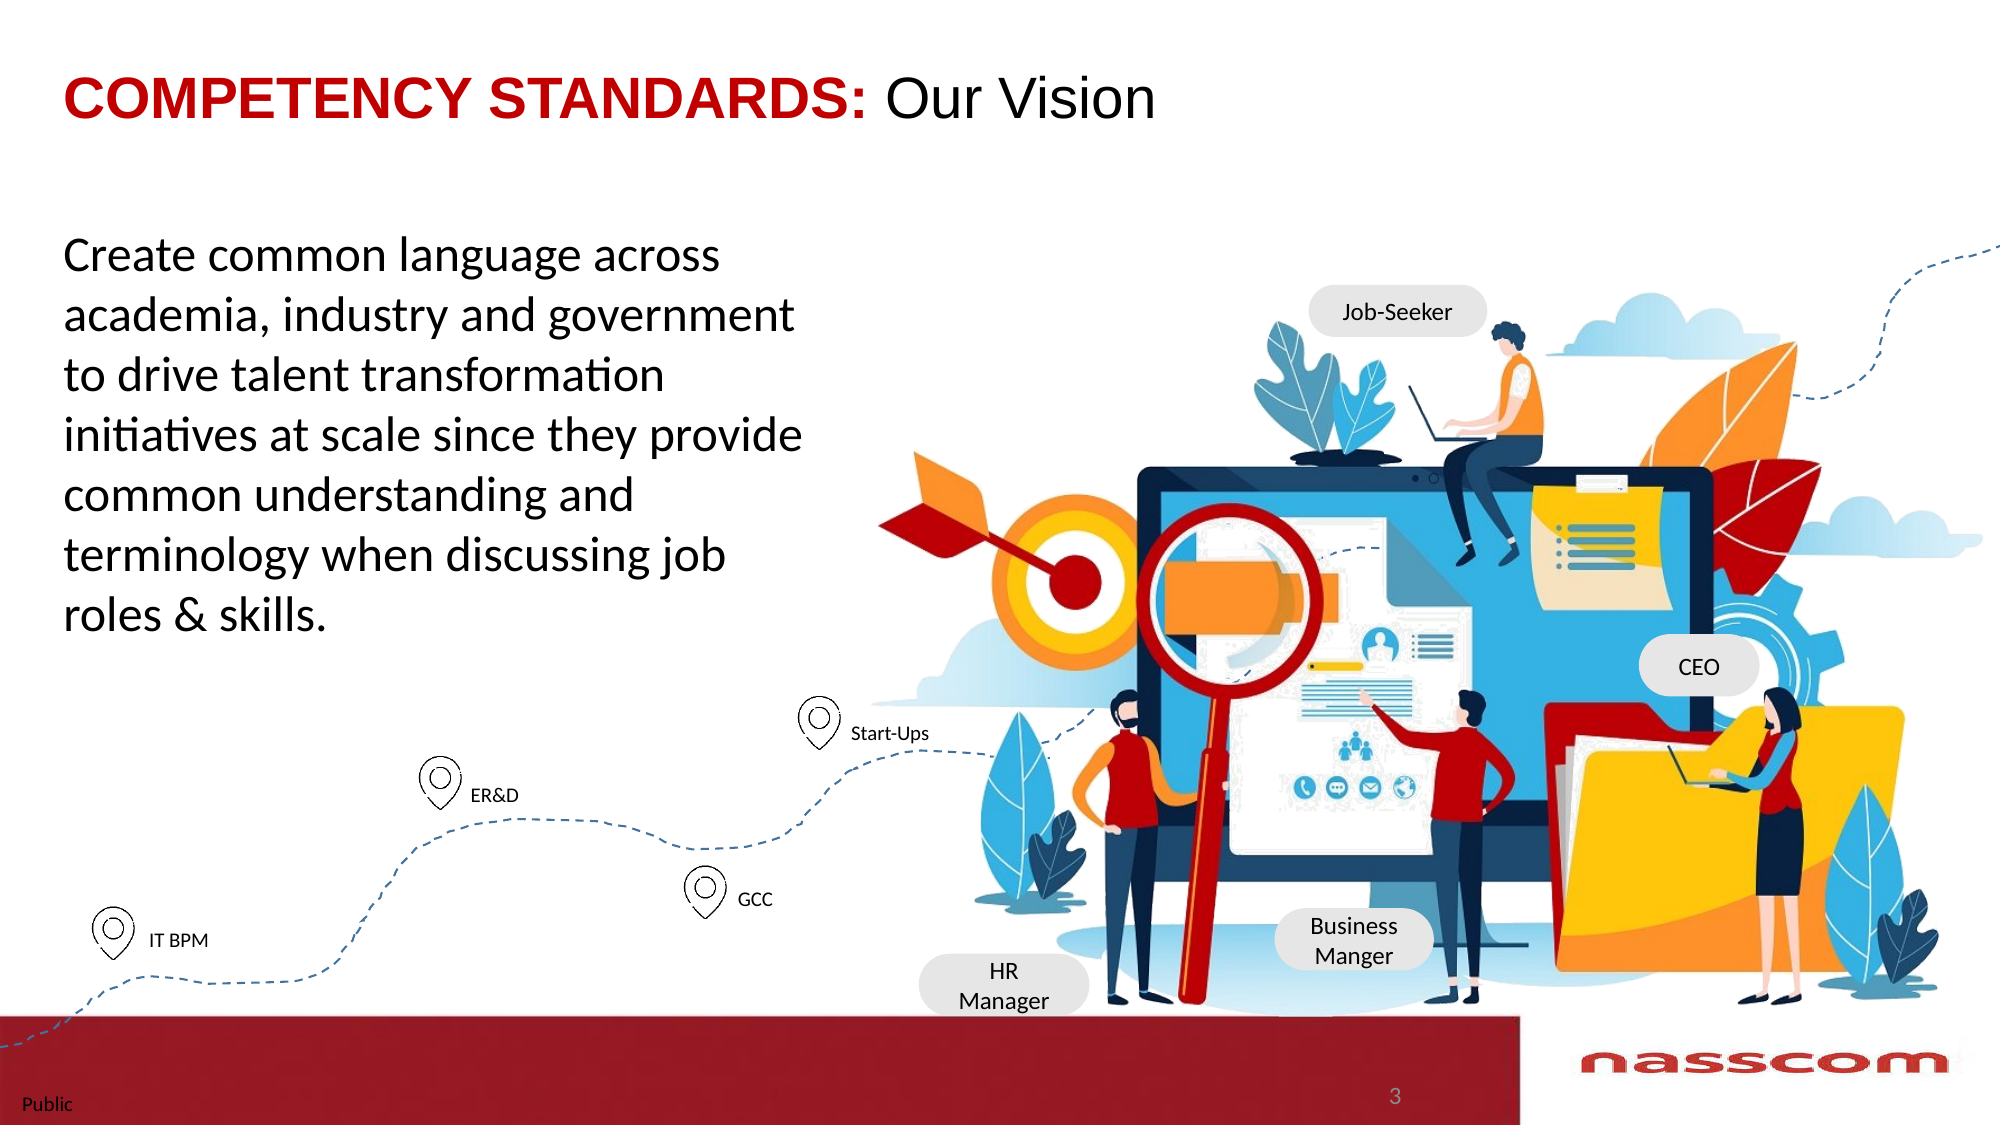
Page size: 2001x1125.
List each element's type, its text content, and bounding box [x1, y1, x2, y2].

picture [0, 1008, 2000, 1125]
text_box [0, 284, 2000, 1048]
title COMPETENCY STANDARDS: Our Vision [48, 55, 1900, 136]
text_box Create common language across academia, industry and government to drive talent transformation initiatives at scale since they provide common understanding and terminology when discussing job roles & skills. [48, 213, 837, 284]
slide_number 3 [949, 1065, 1417, 1125]
